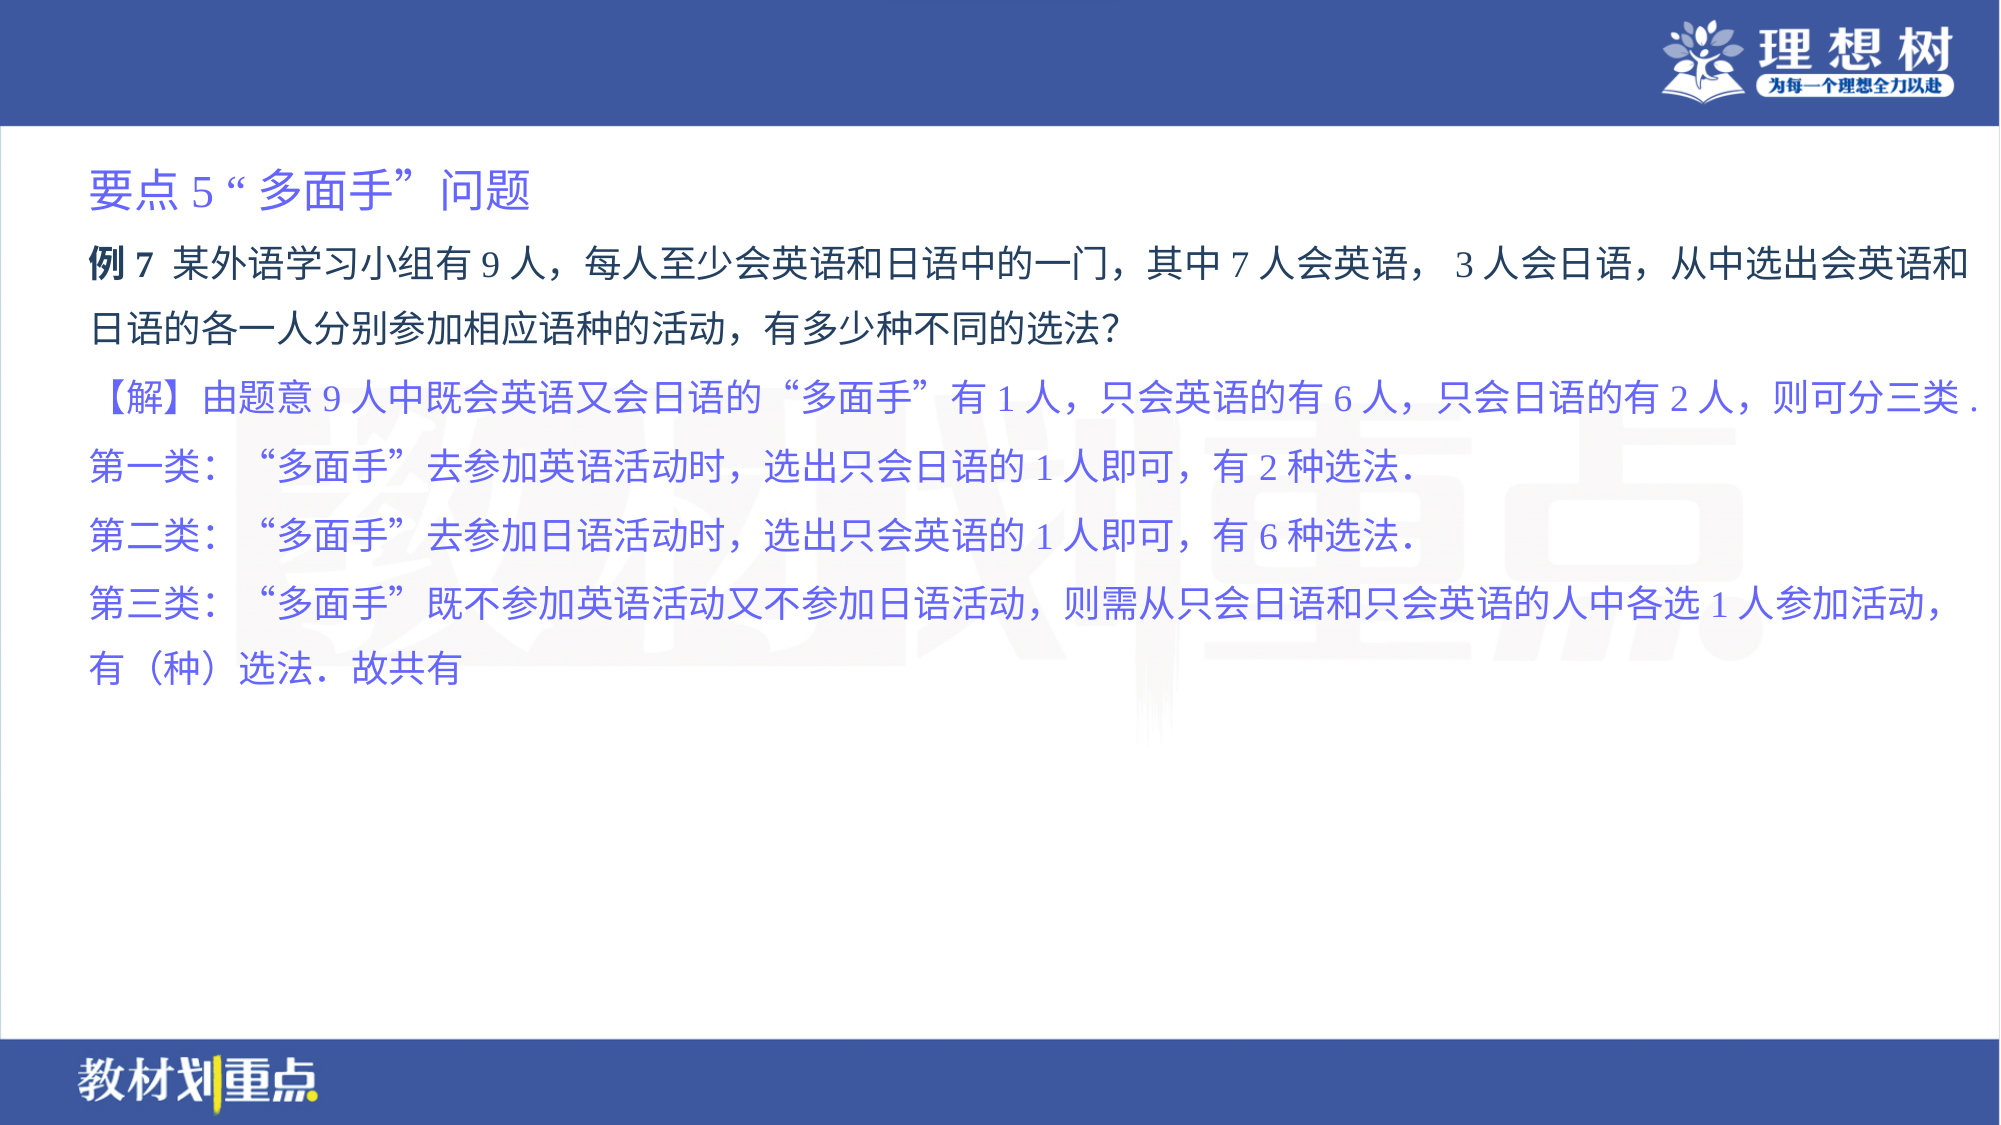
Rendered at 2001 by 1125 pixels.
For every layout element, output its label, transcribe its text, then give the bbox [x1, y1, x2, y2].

text_box 例7 某外语学习小组有9人，每人至少会英语和日语中的一门，其中7人会英语，3人会日语，从中选出会英语和 日语的各一人分别参加相应语种的活动，有多少种不同的选法？ [88, 216, 1911, 343]
picture [0, 0, 2000, 1125]
text_box 要点5 “多面手”问题 [88, 135, 1911, 216]
